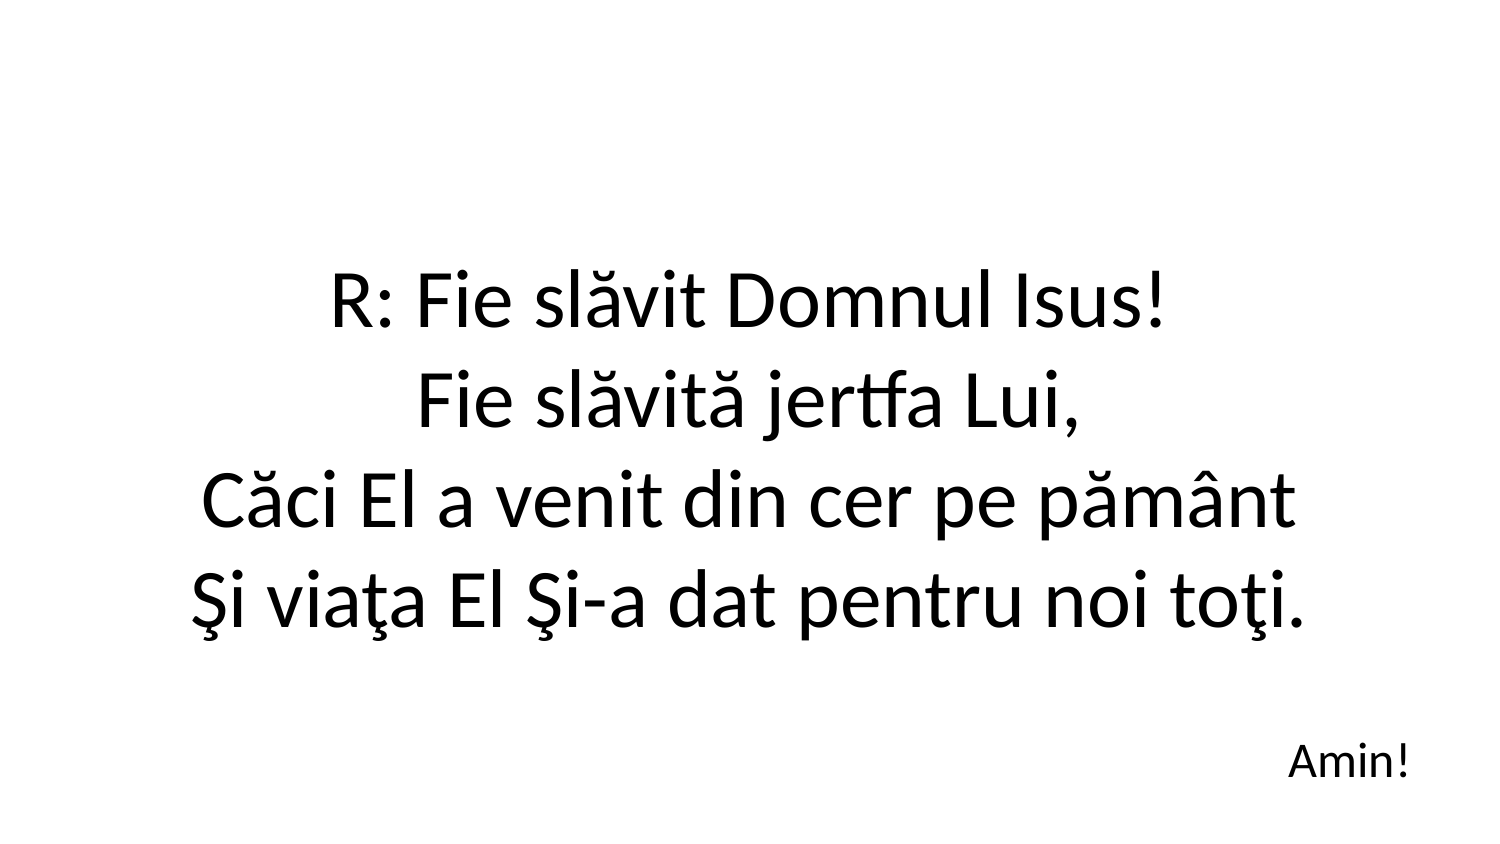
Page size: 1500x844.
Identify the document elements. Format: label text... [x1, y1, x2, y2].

text_box R: Fie slăvit Domnul Isus! Fie slăvită jertfa Lui, Căci El a venit din cer pe pământ Şi viaţa El Şi-a dat pentru noi toţi. [175, 192, 1325, 652]
text_box Amin! [1273, 674, 1427, 795]
